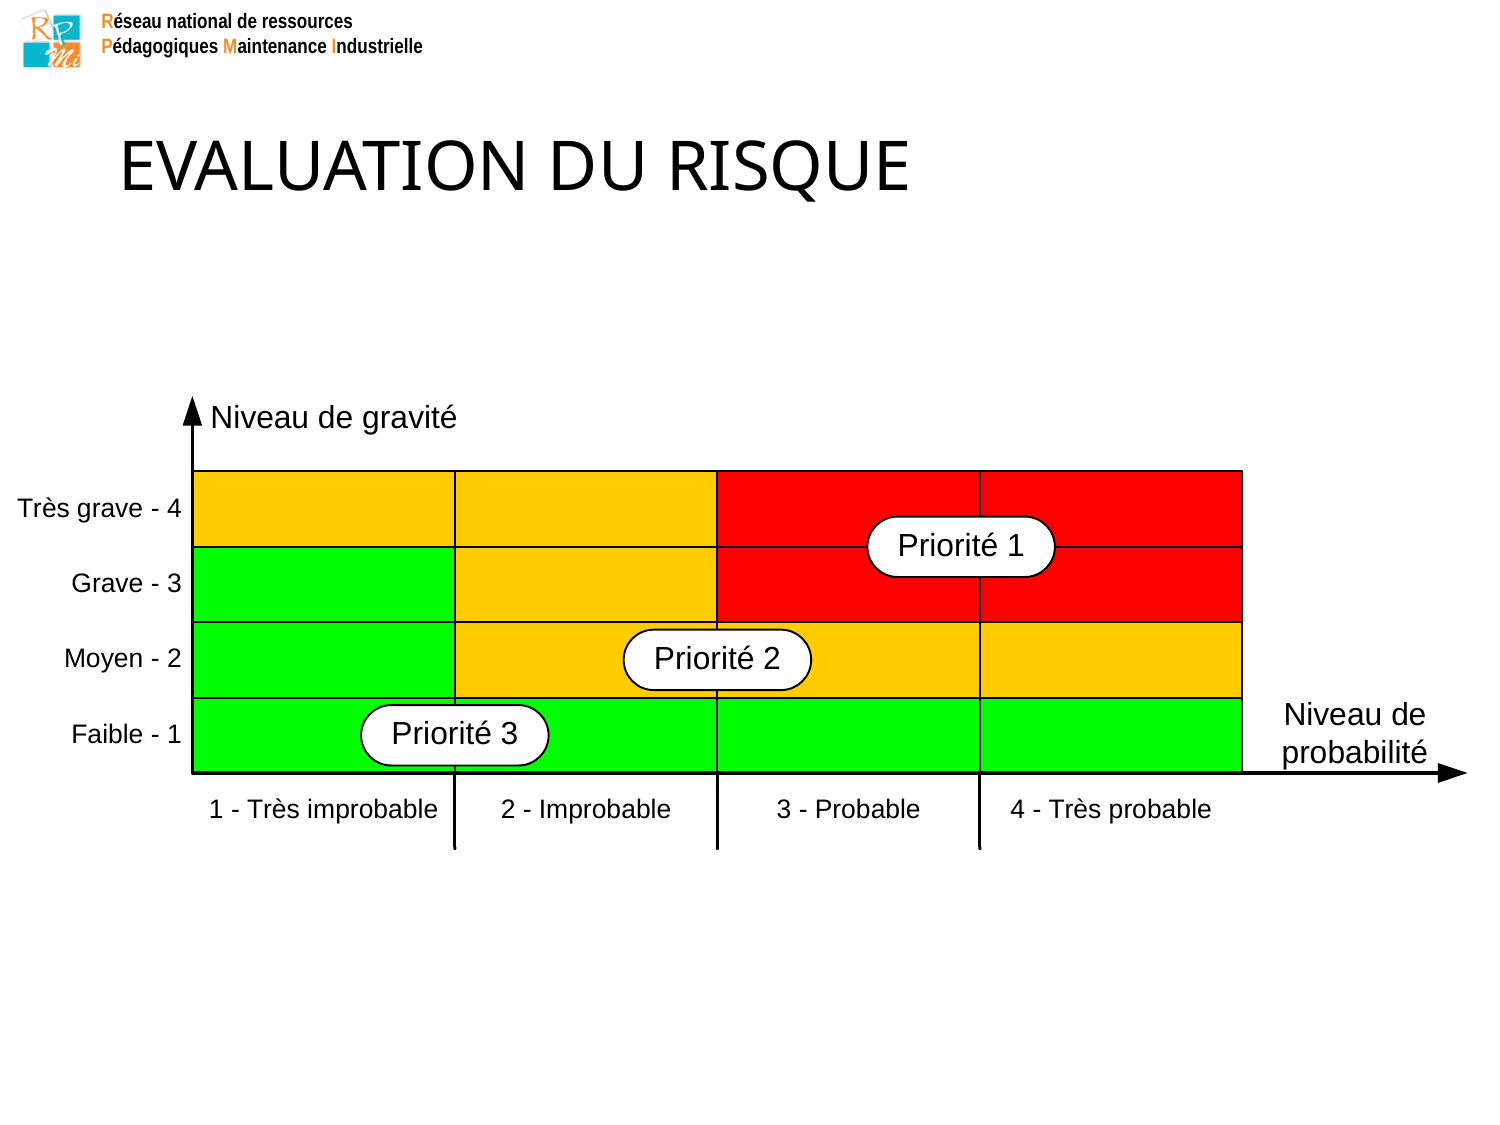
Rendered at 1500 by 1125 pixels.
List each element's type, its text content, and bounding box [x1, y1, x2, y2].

picture [0, 361, 1500, 853]
picture [17, 7, 86, 72]
title EVALUATION DU RISQUE [103, 59, 1397, 278]
